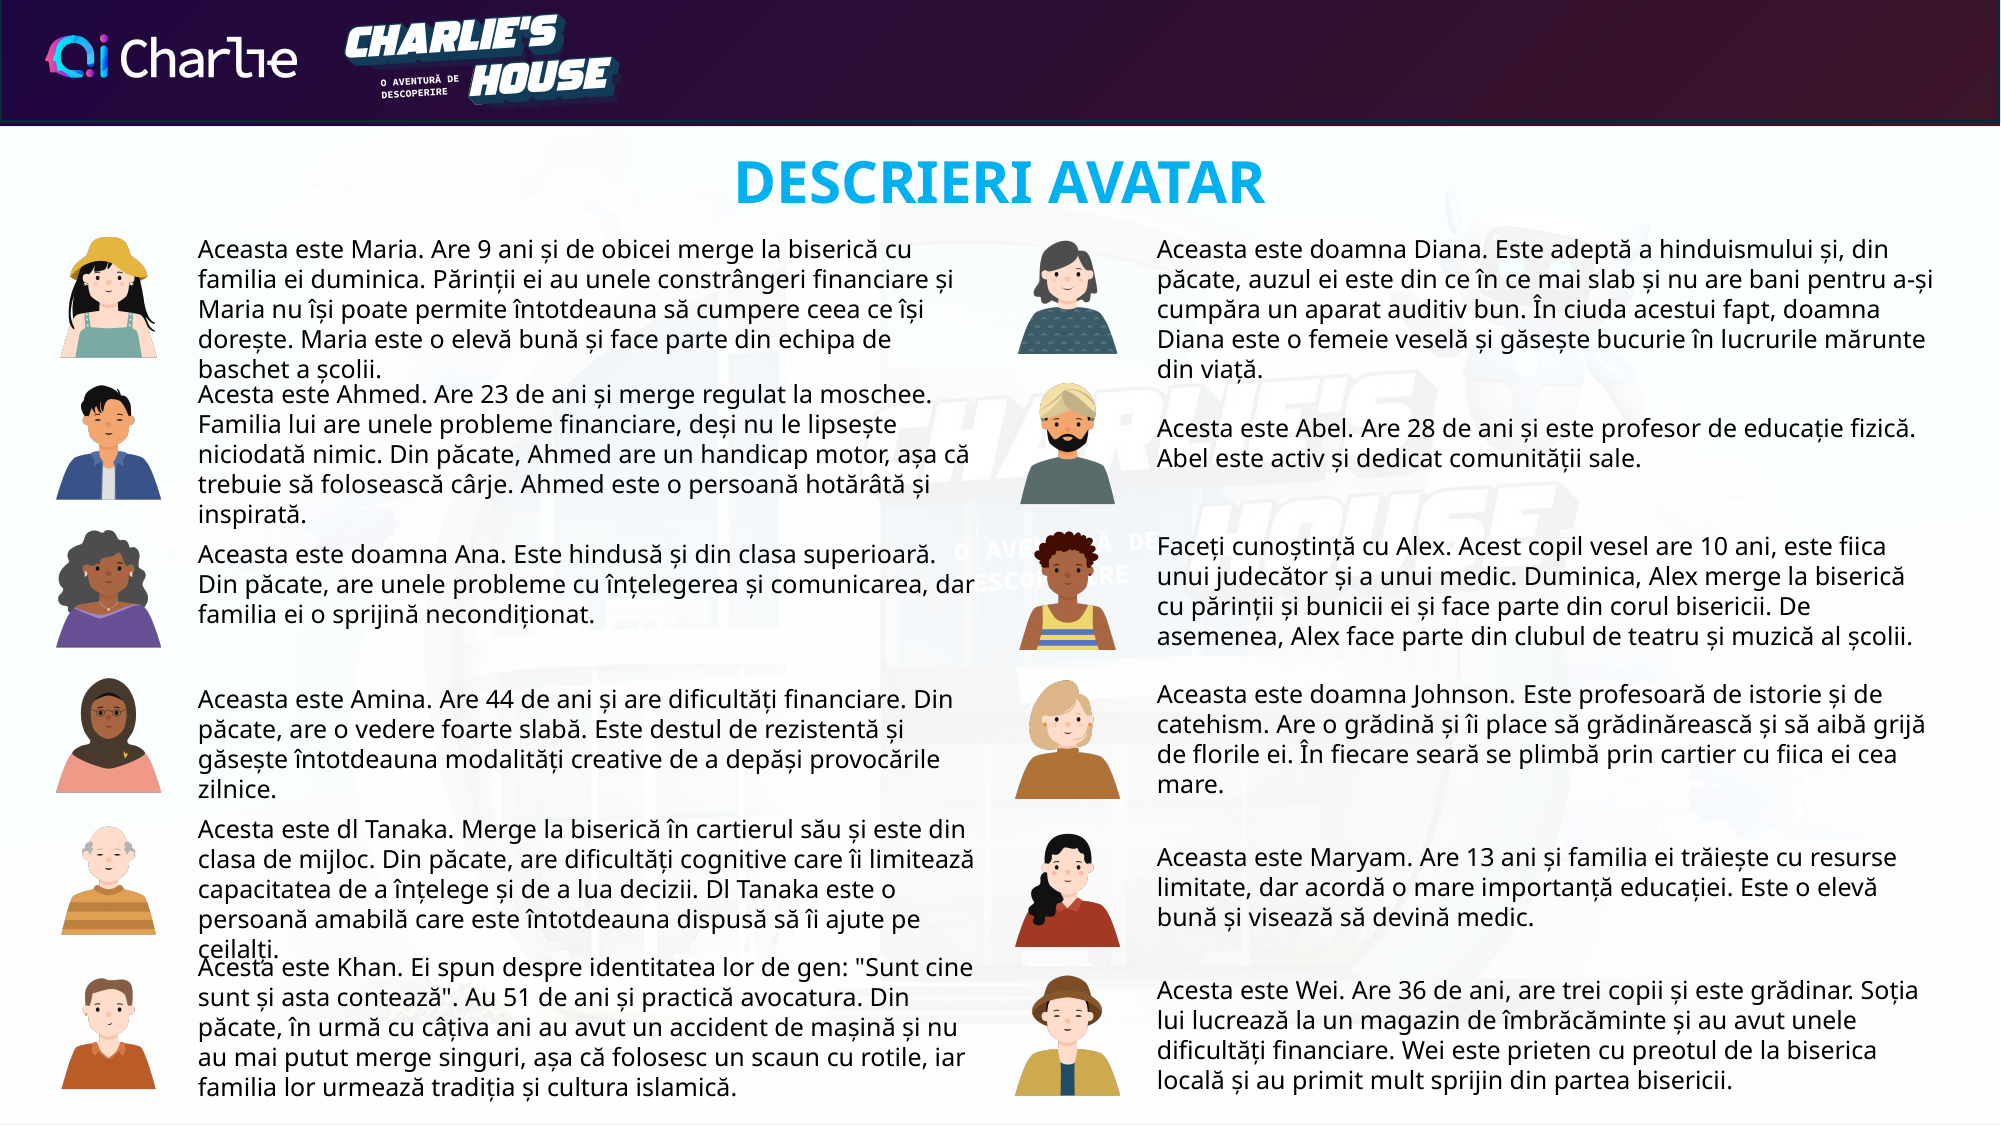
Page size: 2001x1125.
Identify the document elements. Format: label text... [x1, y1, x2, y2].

picture [45, 34, 297, 78]
text_box DESCRIERI AVATAR [0, 137, 2000, 223]
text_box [32, 218, 1952, 1112]
picture [344, 13, 625, 112]
